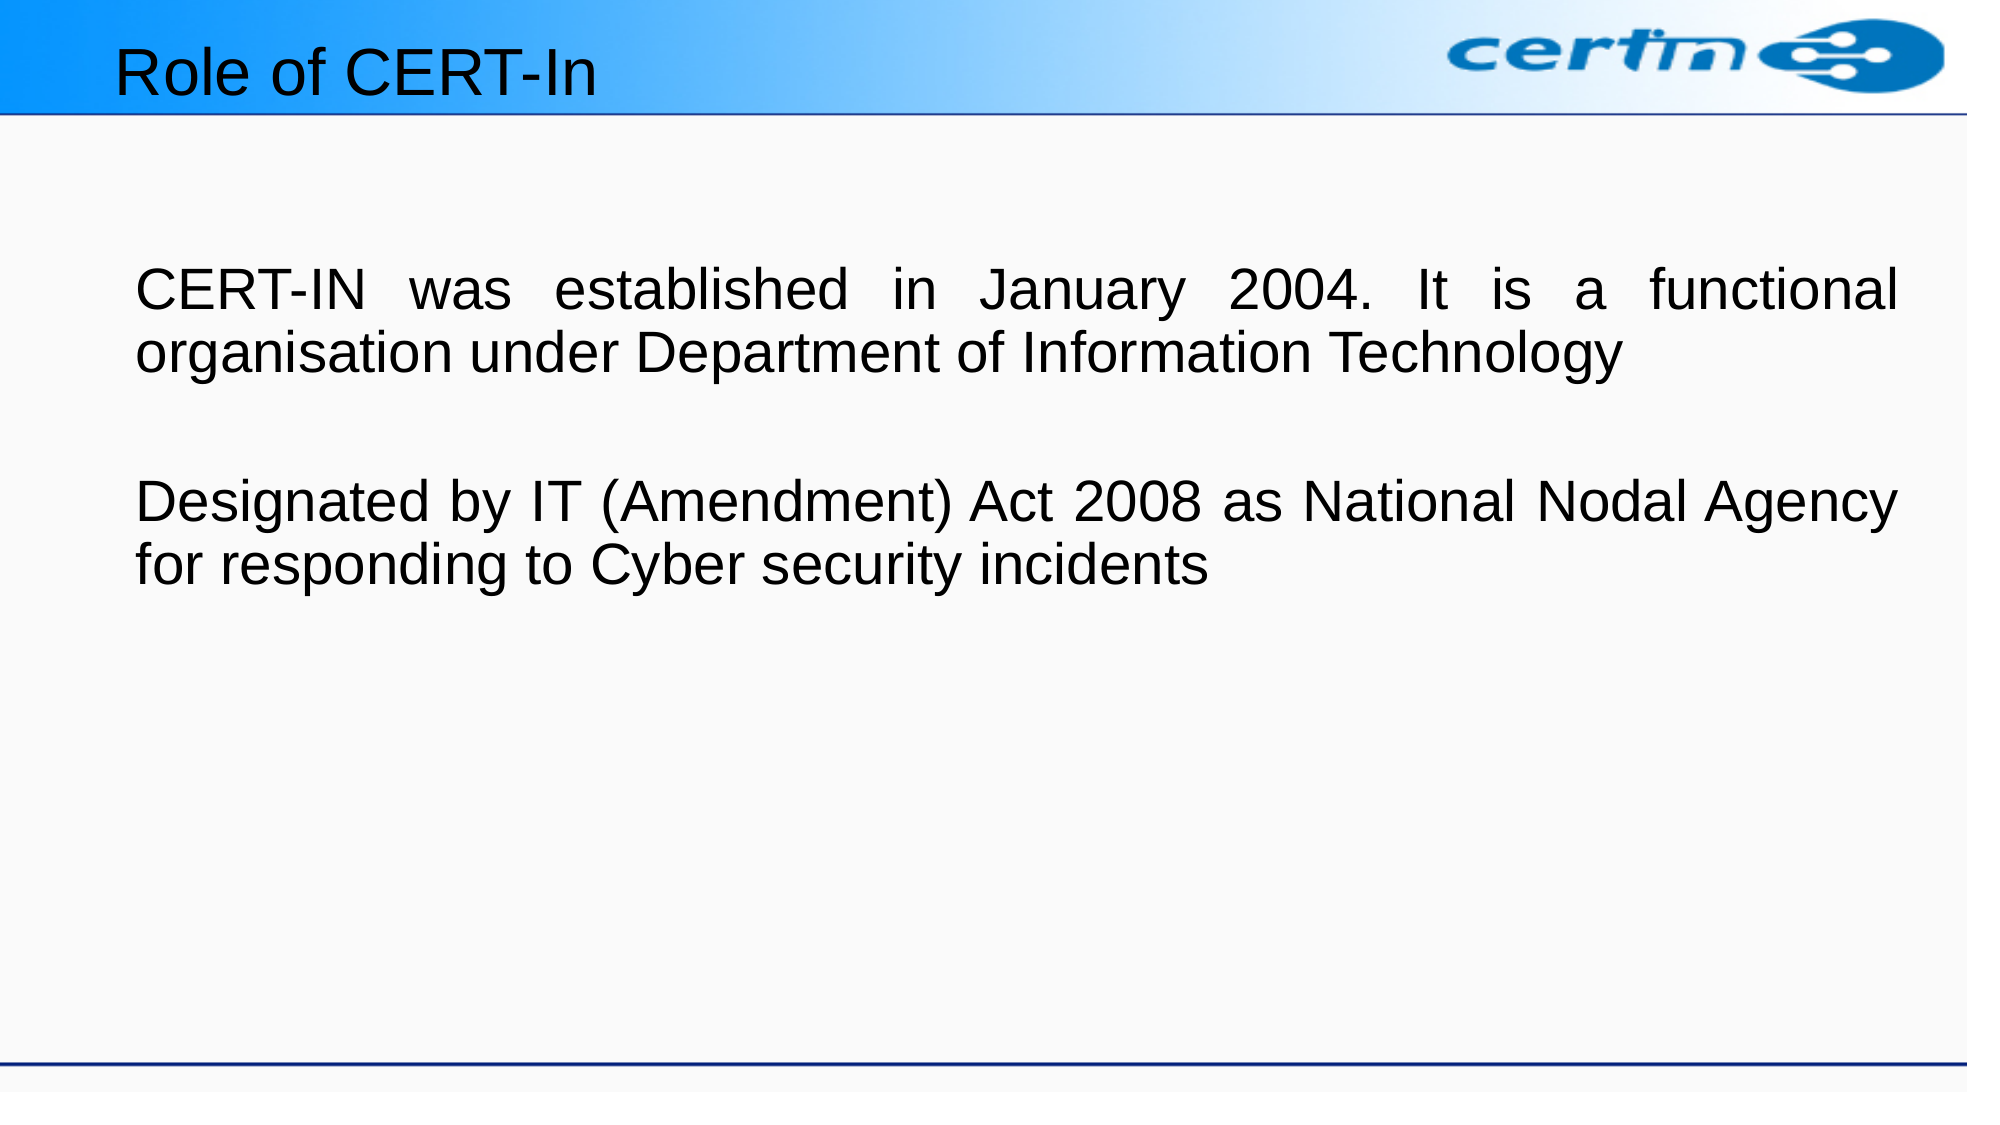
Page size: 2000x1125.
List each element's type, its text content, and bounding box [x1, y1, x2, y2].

picture [0, 0, 1967, 1092]
list CERT-IN was established in January 2004. It is a functional organisation under Department of Information Technology Designated by IT (Amendment) Act 2008 as National Nodal Agency for responding to Cyber security incidents [83, 174, 1917, 1026]
title Role of CERT-In [99, 24, 1784, 113]
